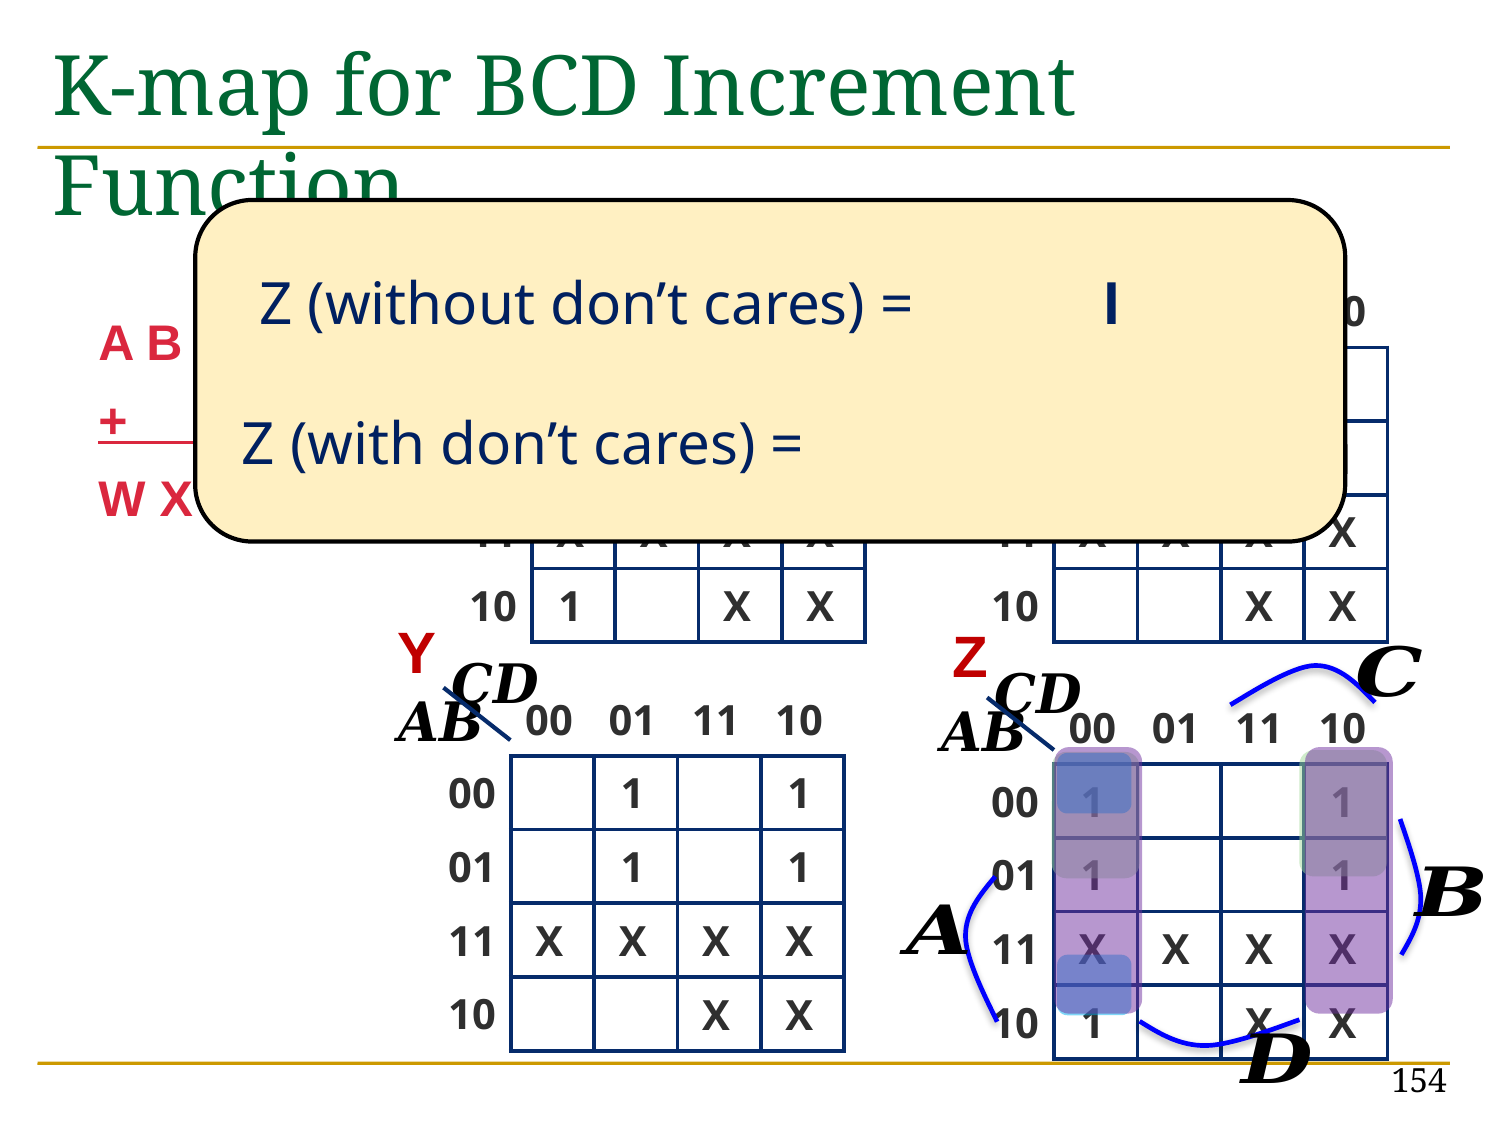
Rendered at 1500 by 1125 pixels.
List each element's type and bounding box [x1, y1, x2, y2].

table_cell [784, 544, 863, 567]
table_cell [1223, 987, 1302, 1036]
table_cell [1056, 1012, 1136, 1057]
table_cell [700, 544, 780, 567]
table_cell [763, 905, 842, 975]
table_cell [1056, 570, 1136, 640]
table_cell [428, 755, 509, 1051]
table_cell [679, 831, 759, 901]
table_header [1375, 654, 1387, 693]
table_cell [534, 544, 613, 567]
table_cell [596, 905, 676, 975]
slide_number [1263, 1038, 1293, 1079]
table_cell [617, 570, 697, 609]
table_cell [763, 758, 842, 828]
table_cell [1056, 544, 1136, 567]
table_cell [429, 544, 530, 609]
text_box [1399, 818, 1422, 956]
table_cell [596, 831, 676, 901]
table_cell [763, 831, 842, 901]
text_box [935, 618, 1145, 1018]
table_cell [1348, 349, 1386, 419]
table_cell [679, 905, 759, 975]
table_cell [513, 758, 592, 828]
table_cell [1306, 497, 1386, 567]
text_box [382, 615, 542, 755]
slide_number [1111, 1036, 1462, 1112]
table_cell [1139, 544, 1219, 567]
text_box [1229, 664, 1376, 706]
table_cell [617, 544, 697, 567]
table_header [1004, 642, 1387, 762]
table_cell [1139, 1023, 1161, 1036]
table_cell [1223, 543, 1302, 567]
table_cell [971, 765, 1052, 1059]
table_cell [534, 570, 613, 609]
table_cell [1347, 423, 1386, 493]
table_cell [1306, 1010, 1386, 1036]
table_cell [1145, 766, 1219, 836]
table_cell [1223, 766, 1297, 836]
table_cell [596, 758, 676, 828]
table_cell [1145, 913, 1219, 983]
table_cell [679, 758, 759, 828]
table_cell [1223, 570, 1302, 640]
table_cell [1139, 570, 1219, 640]
table_cell [700, 570, 780, 609]
text_box [1139, 1018, 1300, 1047]
table_cell [1223, 913, 1302, 983]
text_box [964, 876, 998, 1023]
table_cell [513, 831, 592, 901]
table_cell [596, 979, 676, 1049]
table_header [1308, 200, 1387, 346]
table_cell [513, 905, 592, 975]
table_cell [1306, 570, 1386, 640]
table_cell [1223, 840, 1302, 910]
text_box [83, 197, 1348, 544]
text_box [1297, 744, 1395, 1016]
table_cell [513, 979, 592, 1049]
table_cell [971, 544, 1052, 642]
table_cell [784, 570, 863, 640]
table_cell [1139, 987, 1219, 1021]
table_cell [763, 979, 842, 1049]
table_header [428, 609, 844, 754]
table_cell [679, 979, 759, 1049]
table_cell [1145, 840, 1219, 910]
title [37, 24, 1450, 200]
